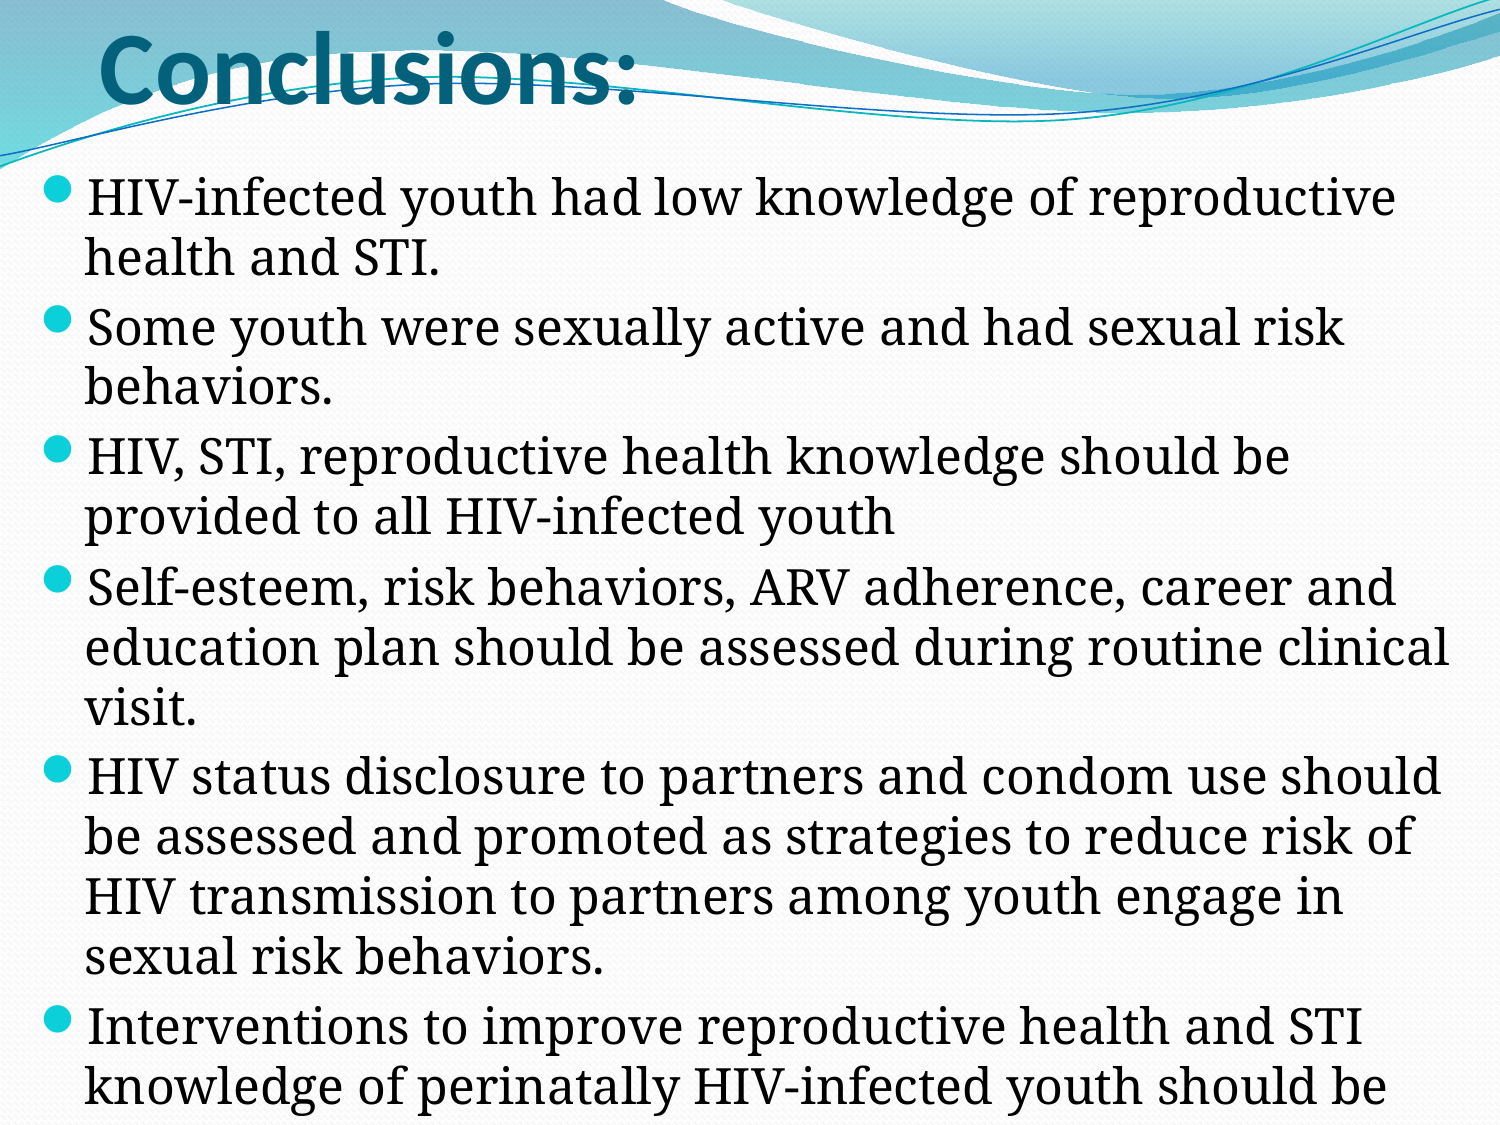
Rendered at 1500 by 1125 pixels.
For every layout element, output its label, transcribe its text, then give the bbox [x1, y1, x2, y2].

title Conclusions: [99, 0, 1450, 125]
list HIV-infected youth had low knowledge of reproductive health and STI. Some youth were sexually active and had sexual risk behaviors. HIV, STI, reproductive health knowledge should be provided to all HIV-infected youth Self-esteem, risk behaviors, ARV adherence, career and education plan should be assessed during routine clinical visit. HIV status disclosure to partners and condom use should be assessed and promoted as strategies to reduce risk of HIV transmission to partners among youth engage in sexual risk behaviors. Interventions to improve reproductive health and STI knowledge of perinatally HIV-infected youth should be identified. [24, 157, 1488, 900]
